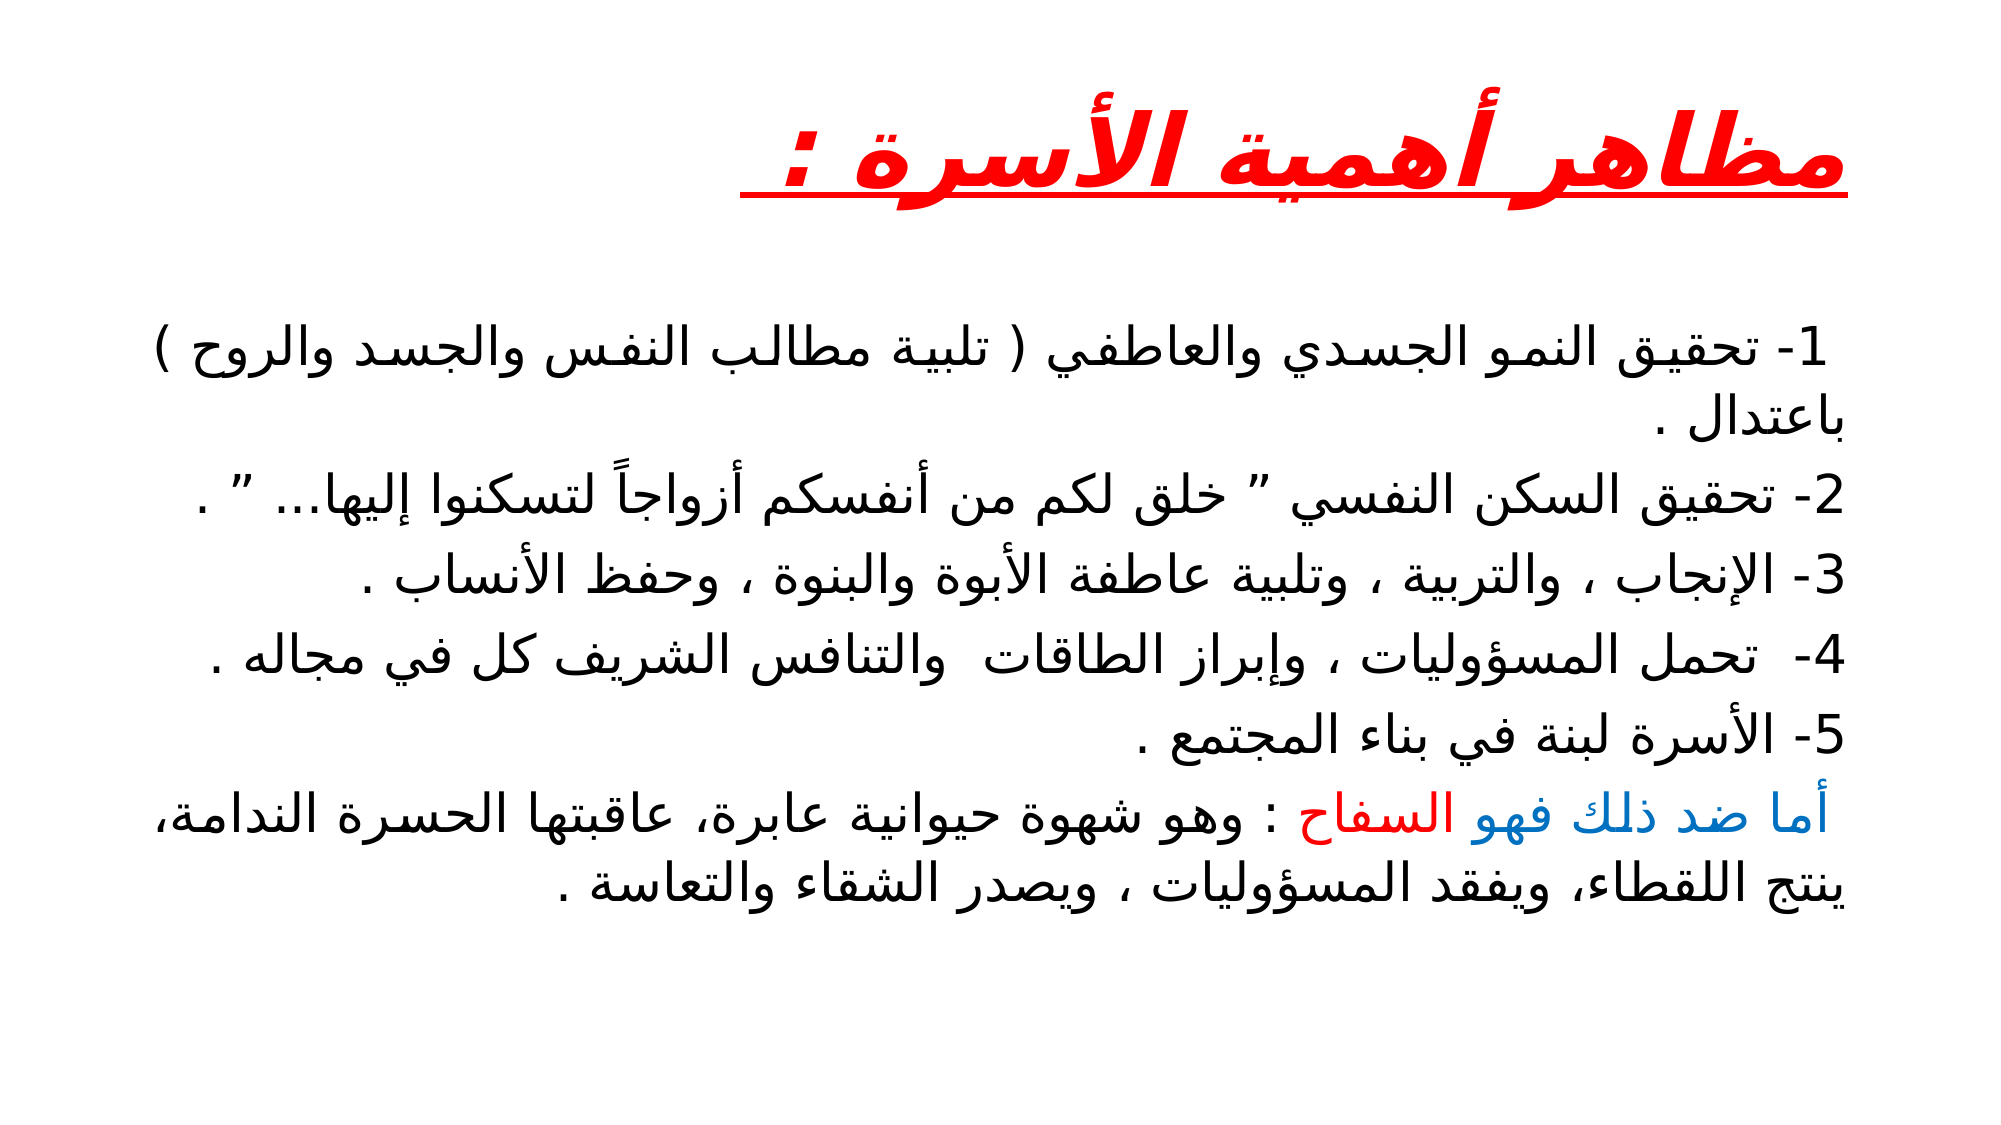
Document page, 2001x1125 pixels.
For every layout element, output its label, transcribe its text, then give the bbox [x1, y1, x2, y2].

title مظاهر أهمية الأسرة : [137, 59, 1863, 278]
list 1- تحقيق النمو الجسدي والعاطفي ( تلبية مطالب النفس والجسد والروح ) باعتدال . 2- تحقيق السكن النفسي ” خلق لكم من أنفسكم أزواجاً لتسكنوا إليها... ” . 3- الإنجاب ، والتربية ، وتلبية عاطفة الأبوة والبنوة ، وحفظ الأنساب . 4- تحمل المسؤوليات ، وإبراز الطاقات والتنافس الشريف كل في مجاله . 5- الأسرة لبنة في بناء المجتمع . أما ضد ذلك فهو السفاح : وهو شهوة حيوانية عابرة، عاقبتها الحسرة الندامة، ينتج اللقطاء، ويفقد المسؤوليات ، ويصدر الشقاء والتعاسة . [137, 299, 1863, 1014]
